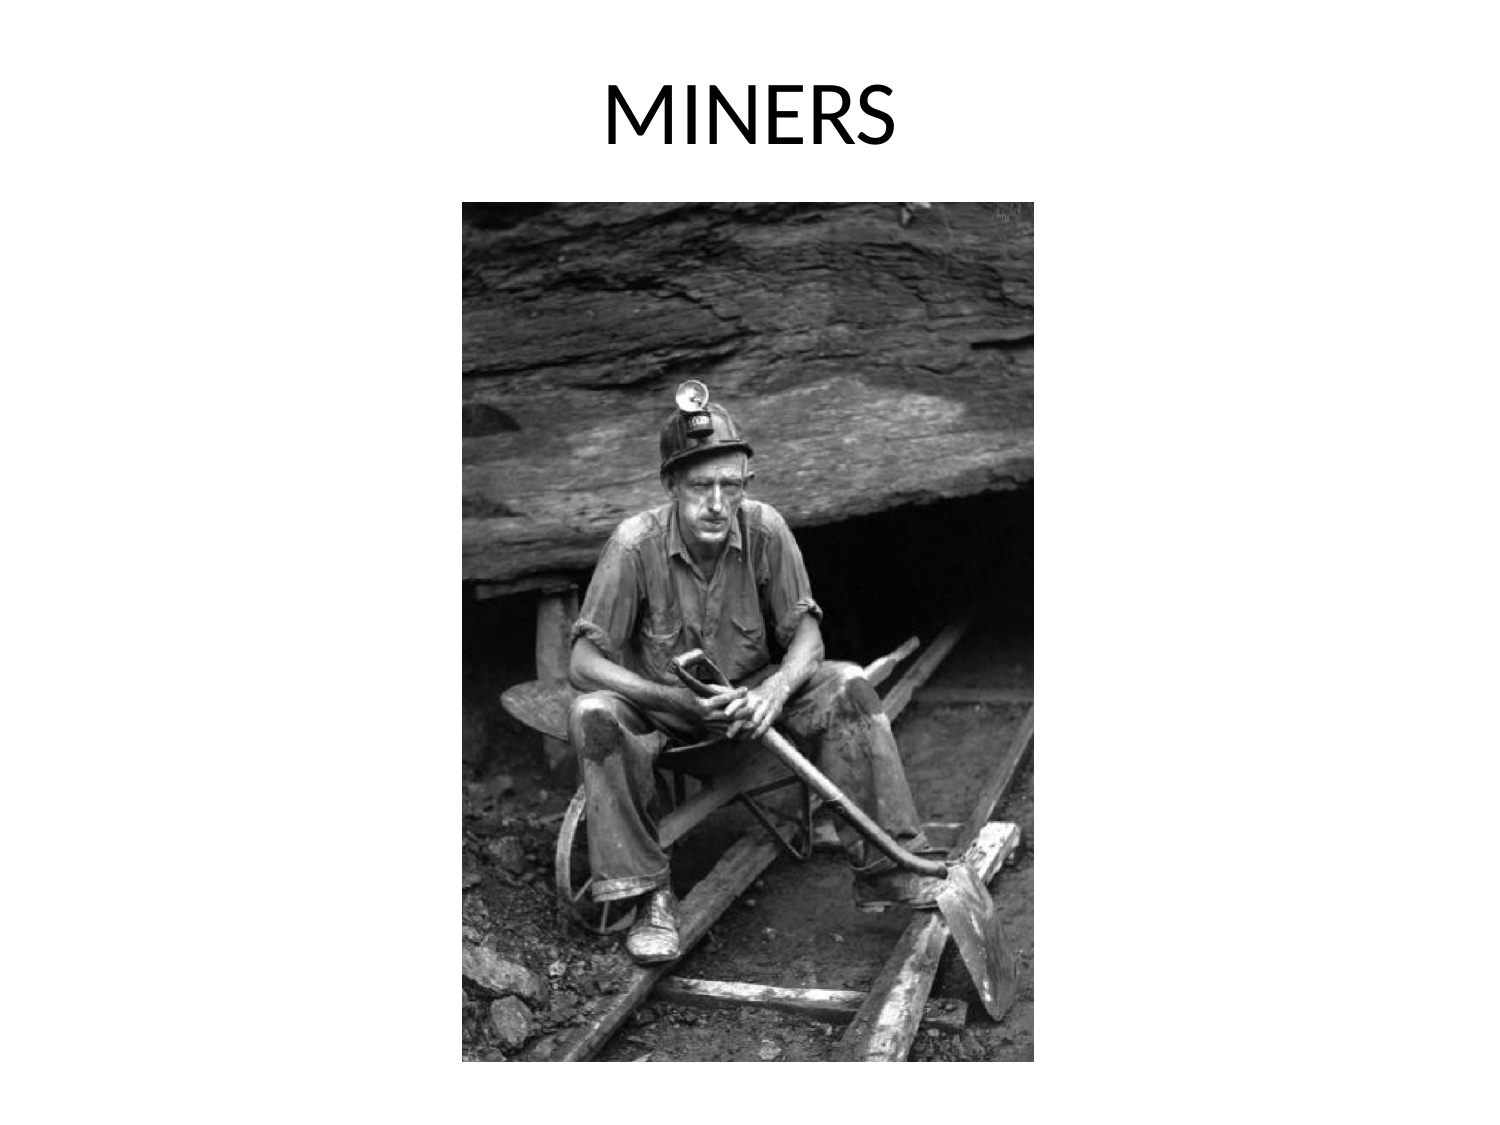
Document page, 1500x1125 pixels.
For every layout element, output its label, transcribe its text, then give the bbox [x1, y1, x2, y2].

title MINERS [75, 45, 1425, 233]
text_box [462, 201, 1034, 1063]
